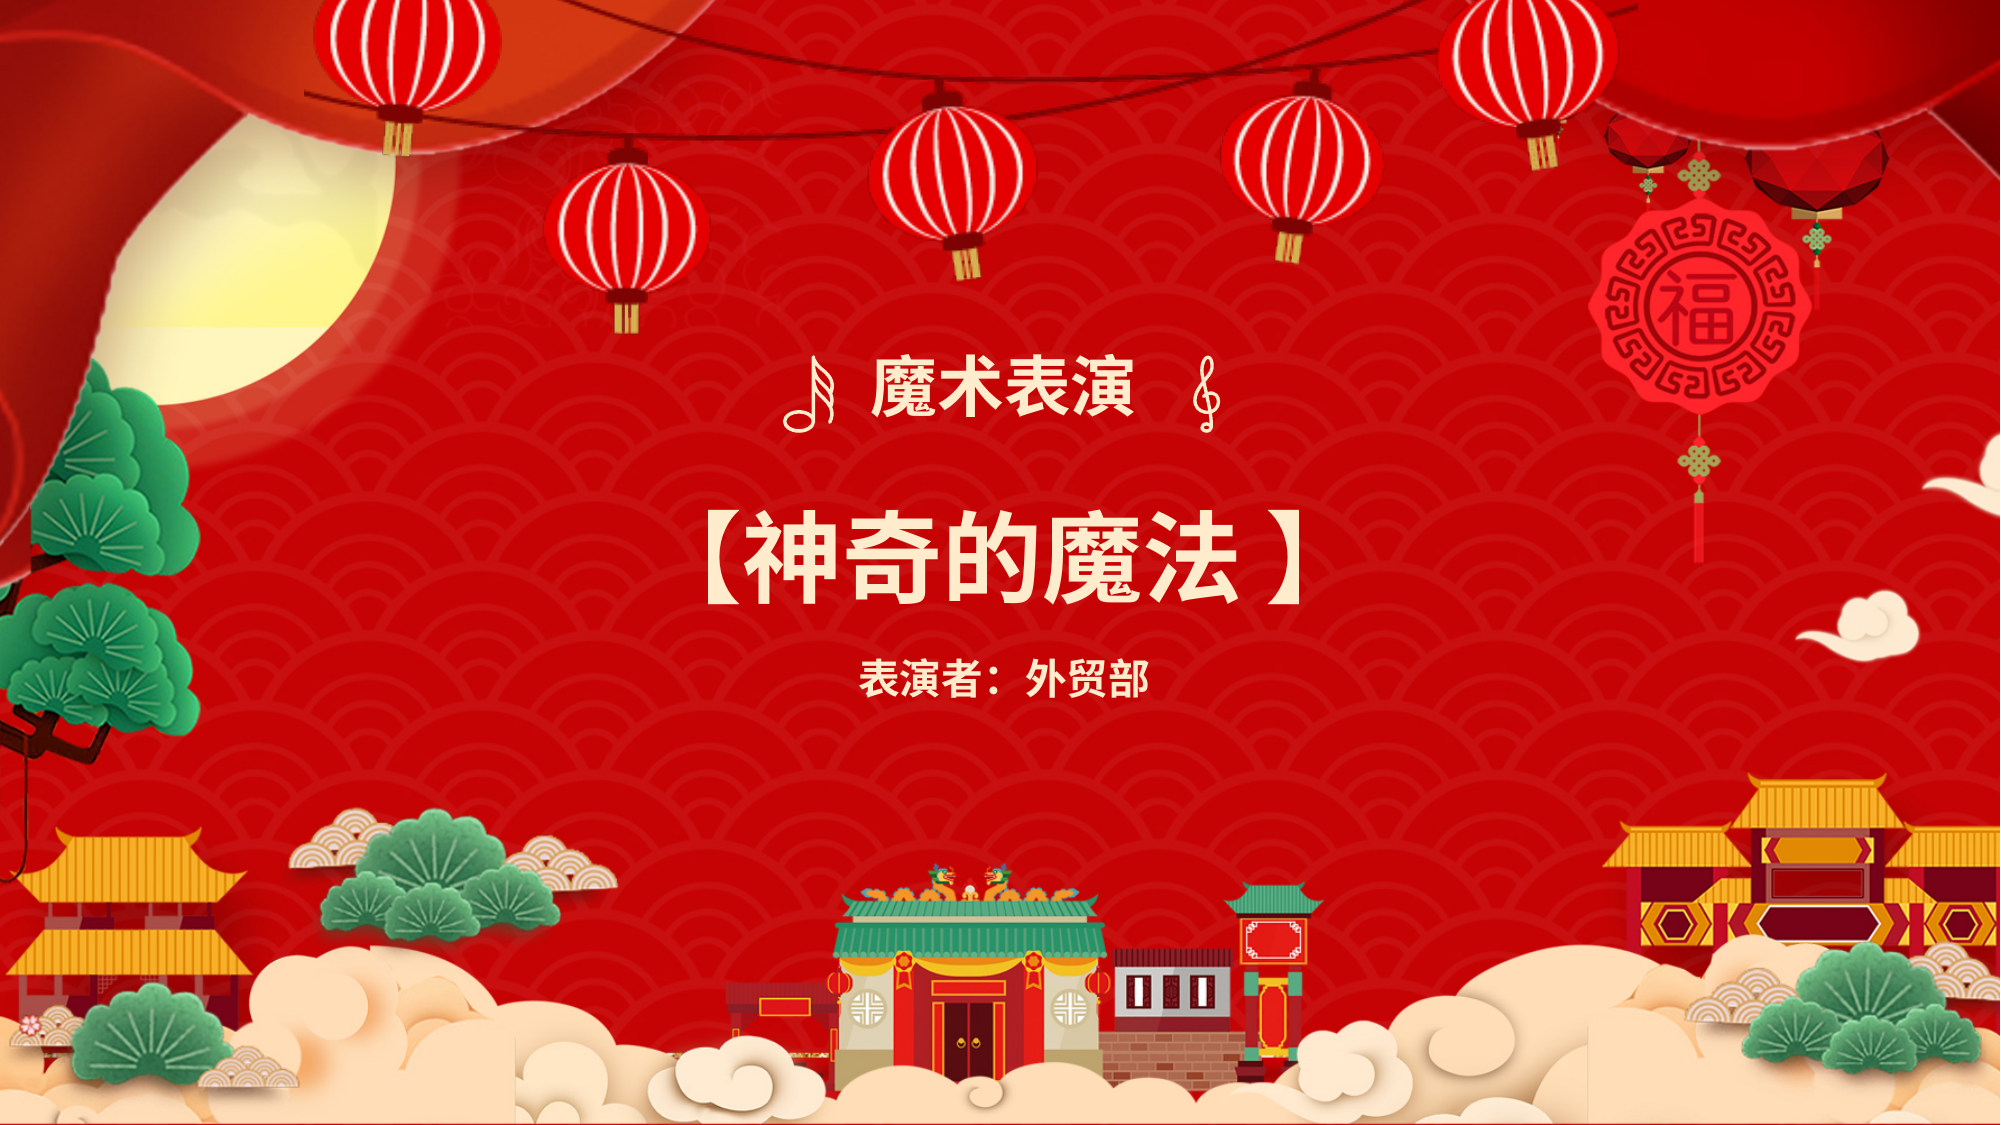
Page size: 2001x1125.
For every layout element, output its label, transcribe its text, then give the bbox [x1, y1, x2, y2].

text_box [1192, 354, 1222, 434]
picture [0, 0, 2000, 1125]
text_box 【神奇的魔法 】 [397, 488, 1611, 624]
text_box 表演者：外贸部 [617, 645, 1391, 710]
text_box 魔术表演 [617, 337, 1391, 433]
text_box [781, 353, 835, 434]
